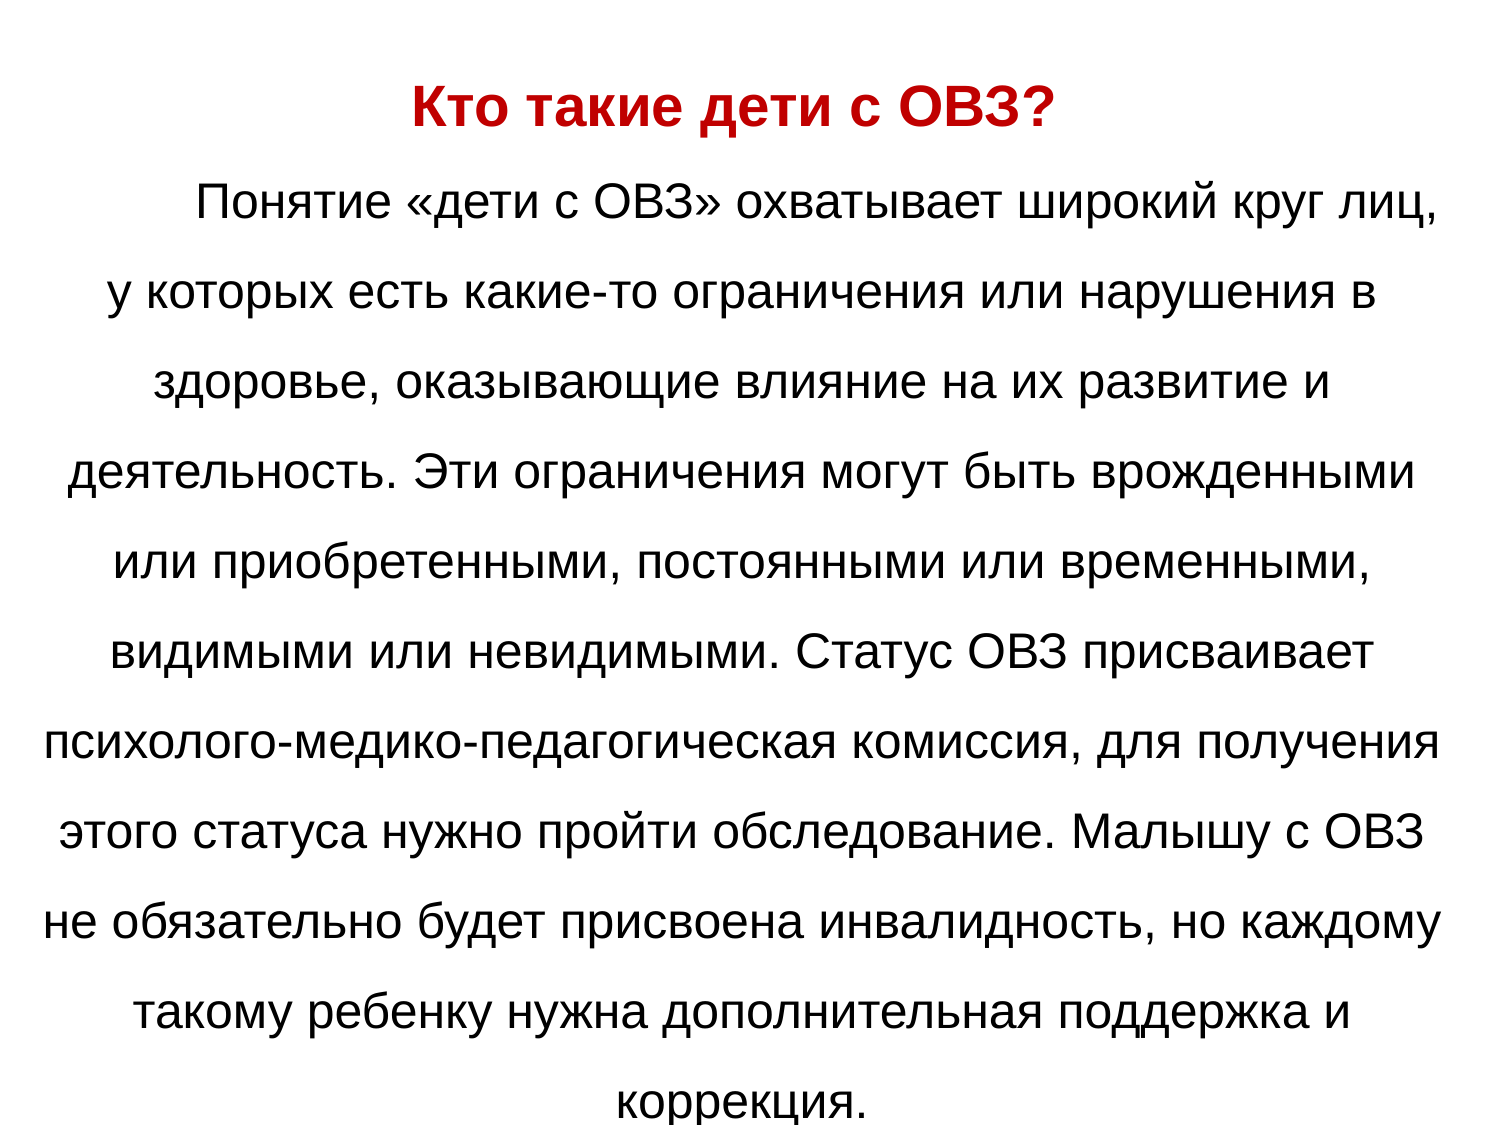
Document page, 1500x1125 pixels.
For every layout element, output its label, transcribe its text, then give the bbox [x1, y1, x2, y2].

title Кто такие дети с ОВЗ? Понятие «дети с ОВЗ» охватывает широкий круг лиц, у которых есть какие-то ограничения или нарушения в здоровье, оказывающие влияние на их развитие и деятельность. Эти ограничения могут быть врожденными или приобретенными, постоянными или временными, видимыми или невидимыми. Статус ОВЗ присваивает психолого-медико-педагогическая комиссия, для получения этого статуса нужно пройти обследование. Малышу с ОВЗ не обязательно будет присвоена инвалидность, но каждому такому ребенку нужна дополнительная поддержка и коррекция. [17, 15, 1467, 1101]
